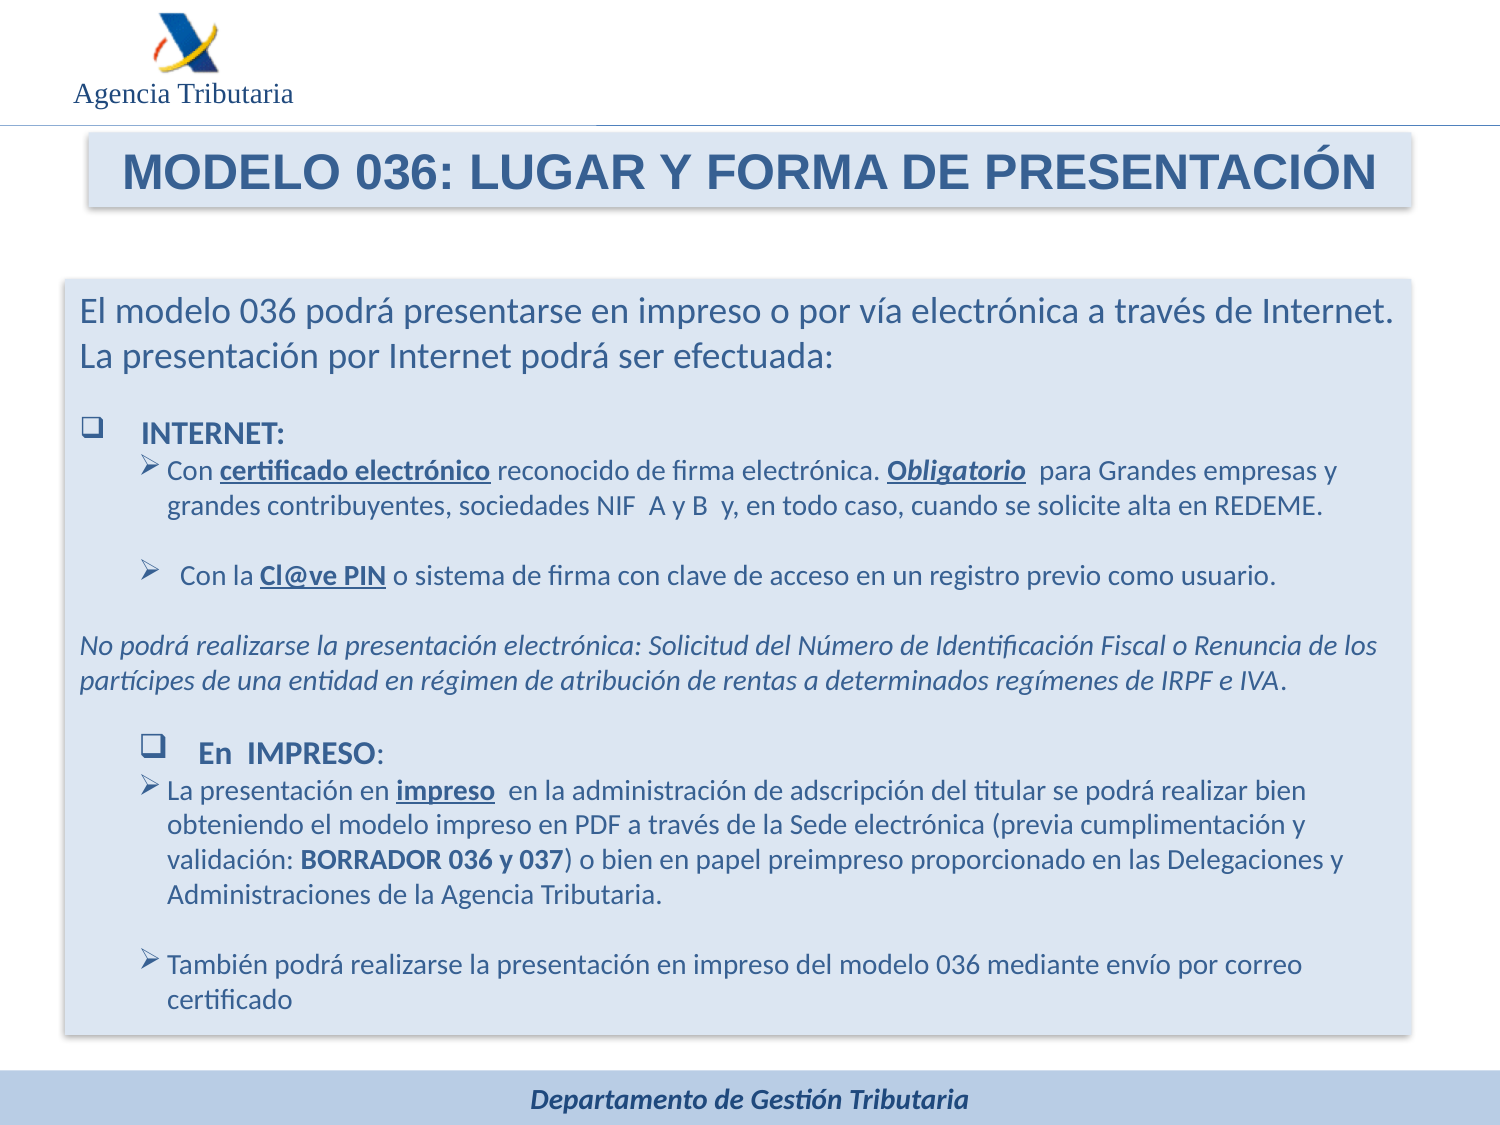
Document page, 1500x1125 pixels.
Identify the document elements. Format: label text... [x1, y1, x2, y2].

text_box MODELO 036: LUGAR Y FORMA DE PRESENTACIÓN [88, 132, 1412, 208]
text_box El modelo 036 podrá presentarse en impreso o por vía electrónica a través de Internet. La presentación por Internet podrá ser efectuada: INTERNET: Con certificado electrónico reconocido de firma electrónica. Obligatorio para Grandes empresas y grandes contribuyentes, sociedades NIF A y B y, en todo caso, cuando se solicite alta en REDEME. Con la Cl@ve PIN o sistema de firma con clave de acceso en un registro previo como usuario. No podrá realizarse la presentación electrónica: Solicitud del Número de Identificación Fiscal o Renuncia de los partícipes de una entidad en régimen de atribución de rentas a determinados regímenes de IRPF e IVA. En IMPRESO: La presentación en impreso en la administración de adscripción del titular se podrá realizar bien obteniendo el modelo impreso en PDF a través de la Sede electrónica (previa cumplimentación y validación: BORRADOR 036 y 037) o bien en papel preimpreso proporcionado en las Delegaciones y Administraciones de la Agencia Tributaria. También podrá realizarse la presentación en impreso del modelo 036 mediante envío por correo certificado [64, 278, 1412, 1035]
picture [155, 14, 219, 72]
